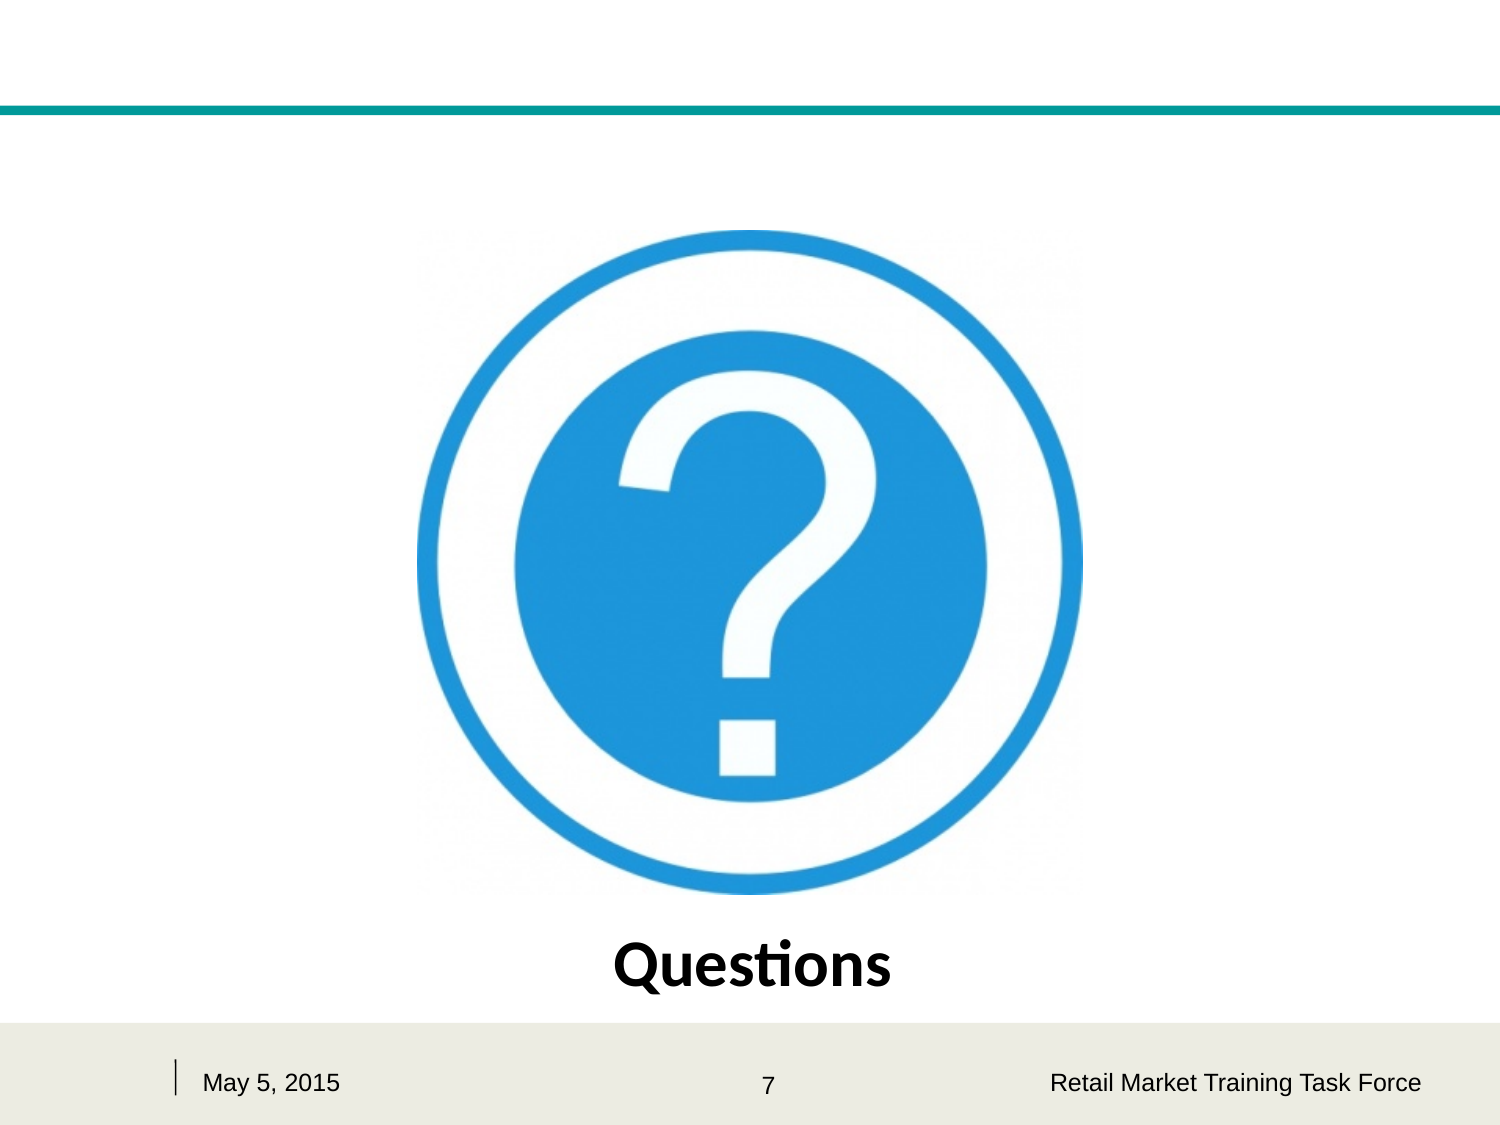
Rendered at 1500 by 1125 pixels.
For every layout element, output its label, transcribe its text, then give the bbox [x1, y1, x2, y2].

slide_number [187, 1059, 538, 1125]
footer Retail Market Training Task Force [1024, 1059, 1438, 1125]
text_box Questions [409, 912, 1097, 1008]
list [417, 230, 1083, 895]
